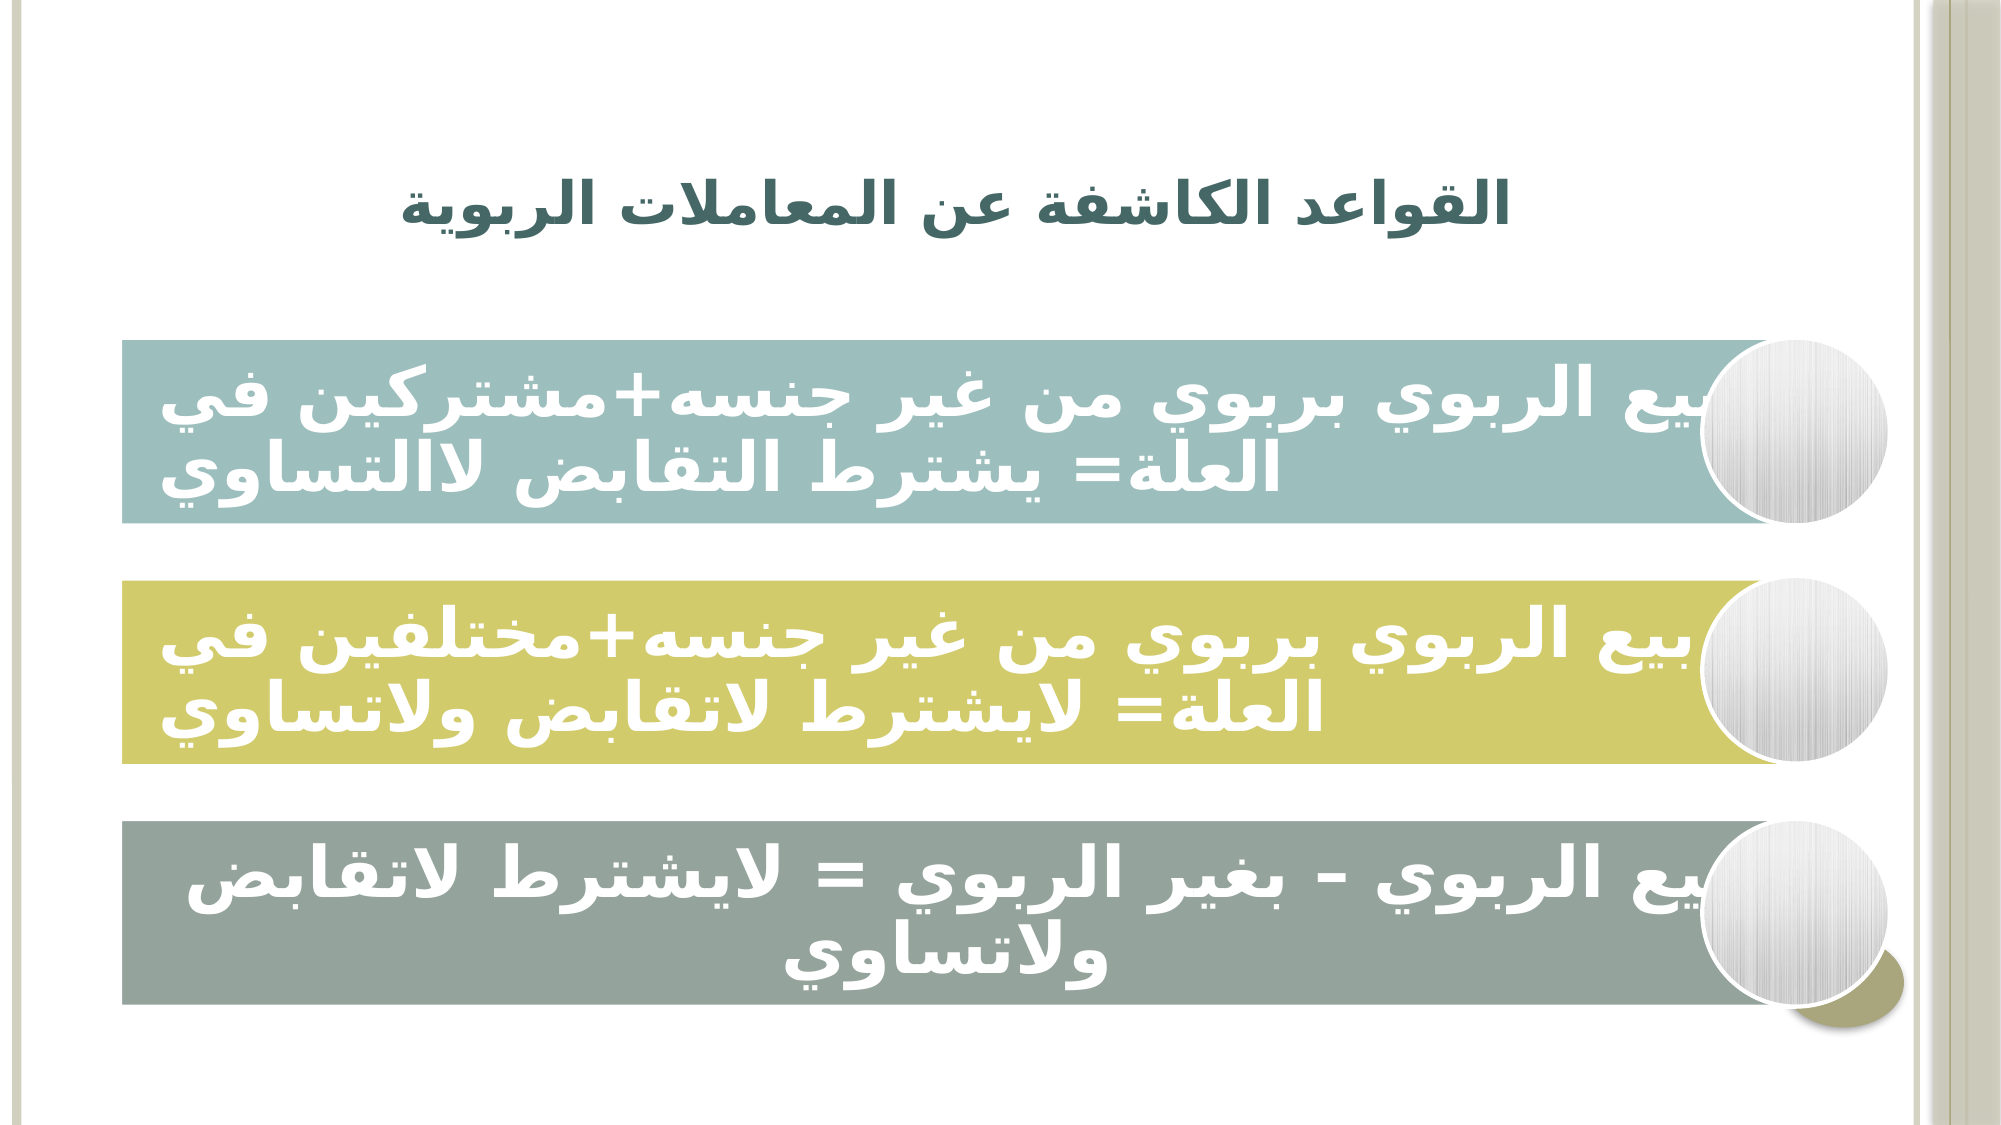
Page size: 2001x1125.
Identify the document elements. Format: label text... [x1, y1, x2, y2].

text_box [119, 337, 1891, 1008]
text_box القواعد الكاشفة عن المعاملات الربوية [363, 130, 1551, 271]
